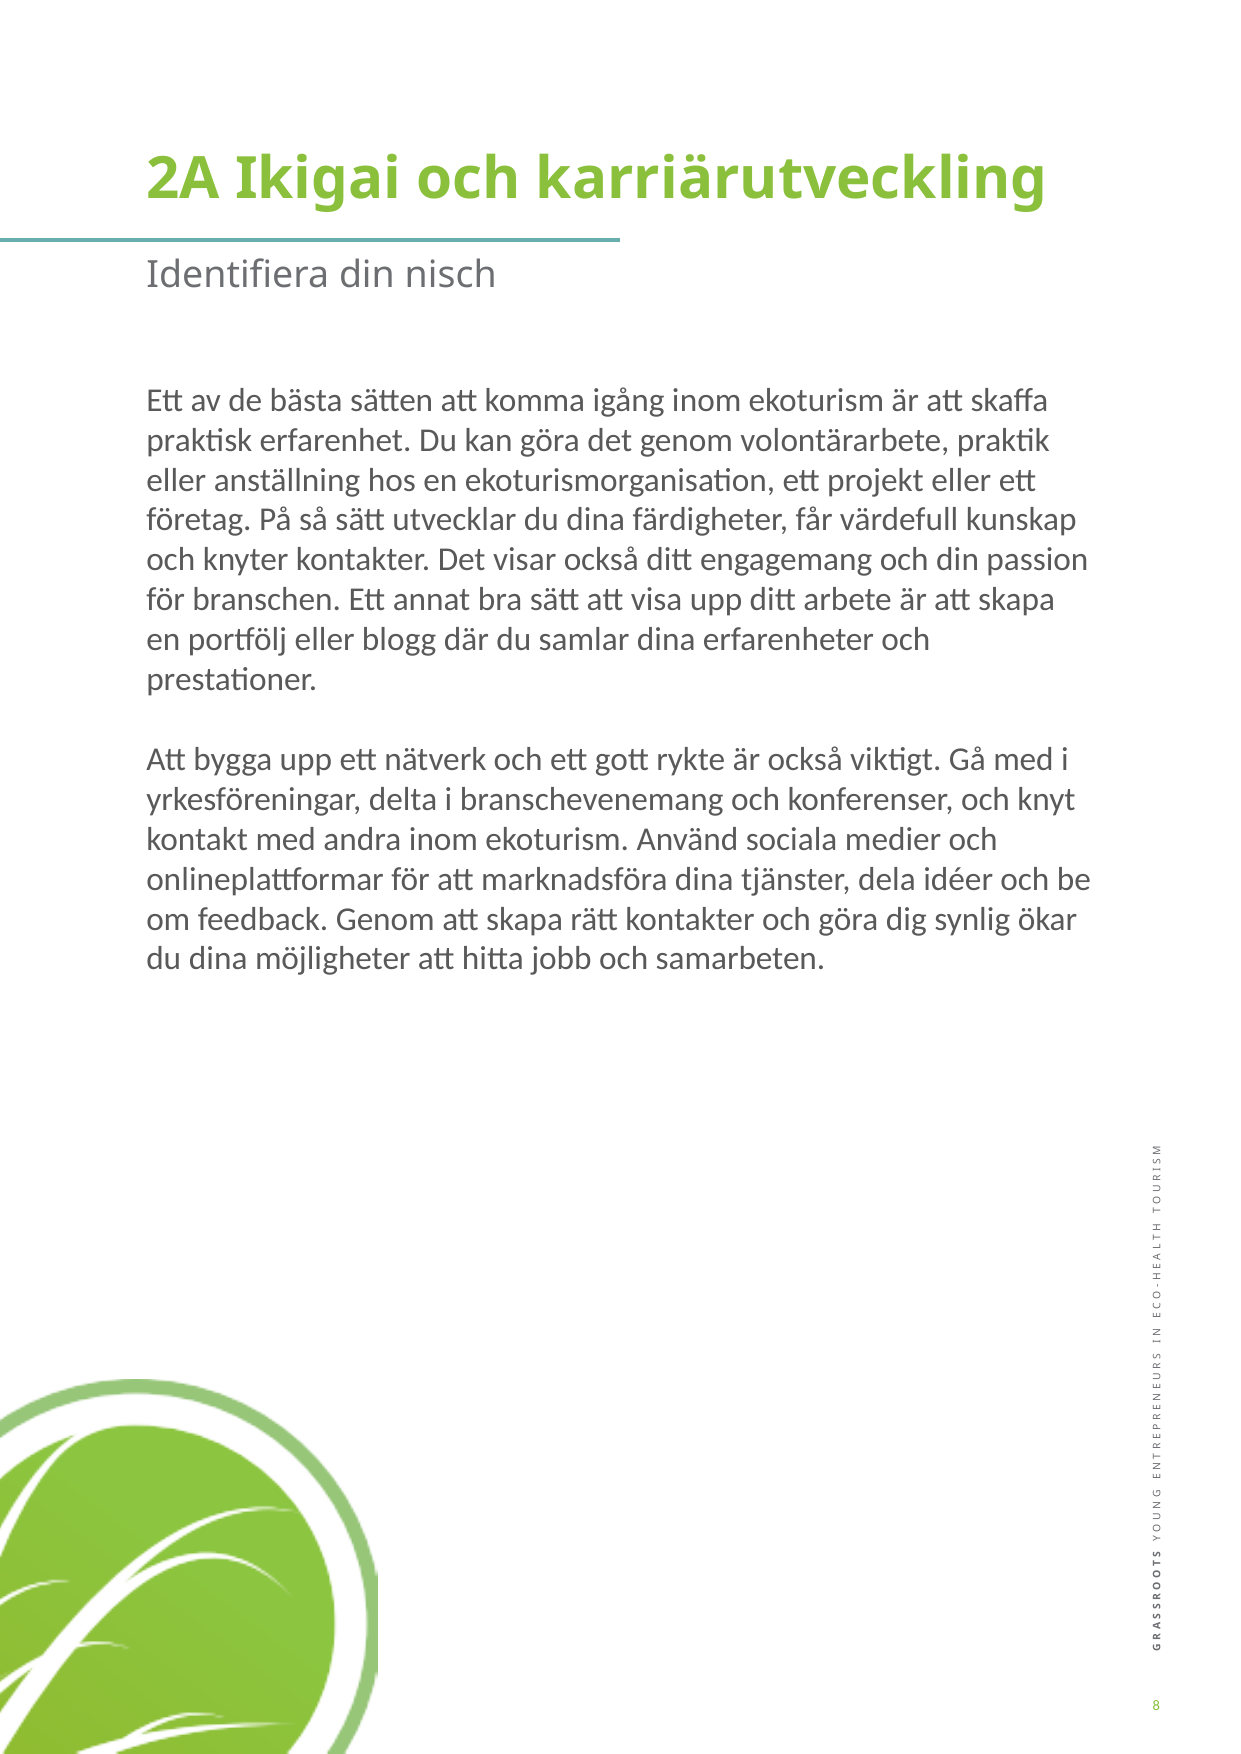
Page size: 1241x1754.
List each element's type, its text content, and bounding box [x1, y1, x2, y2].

list 2A Ikigai och karriärutveckling [131, 132, 1109, 242]
slide_number 8 [1125, 1666, 1187, 1743]
list Identifiera din nisch [131, 242, 1109, 371]
list Ett av de bästa sätten att komma igång inom ekoturism är att skaffa praktisk erfarenhet. Du kan göra det genom volontärarbete, praktik eller anställning hos en ekoturismorganisation, ett projekt eller ett företag. På så sätt utvecklar du dina färdigheter, får värdefull kunskap och knyter kontakter. Det visar också ditt engagemang och din passion för branschen. Ett annat bra sätt att visa upp ditt arbete är att skapa en portfölj eller blogg där du samlar dina erfarenheter och prestationer. Att bygga upp ett nätverk och ett gott rykte är också viktigt. Gå med i yrkesföreningar, delta i branschevenemang och konferenser, och knyt kontakt med andra inom ekoturism. Använd sociala medier och onlineplattformar för att marknadsföra dina tjänster, dela idéer och be om feedback. Genom att skapa rätt kontakter och göra dig synlig ökar du dina möjligheter att hitta jobb och samarbeten. [131, 371, 1109, 1585]
